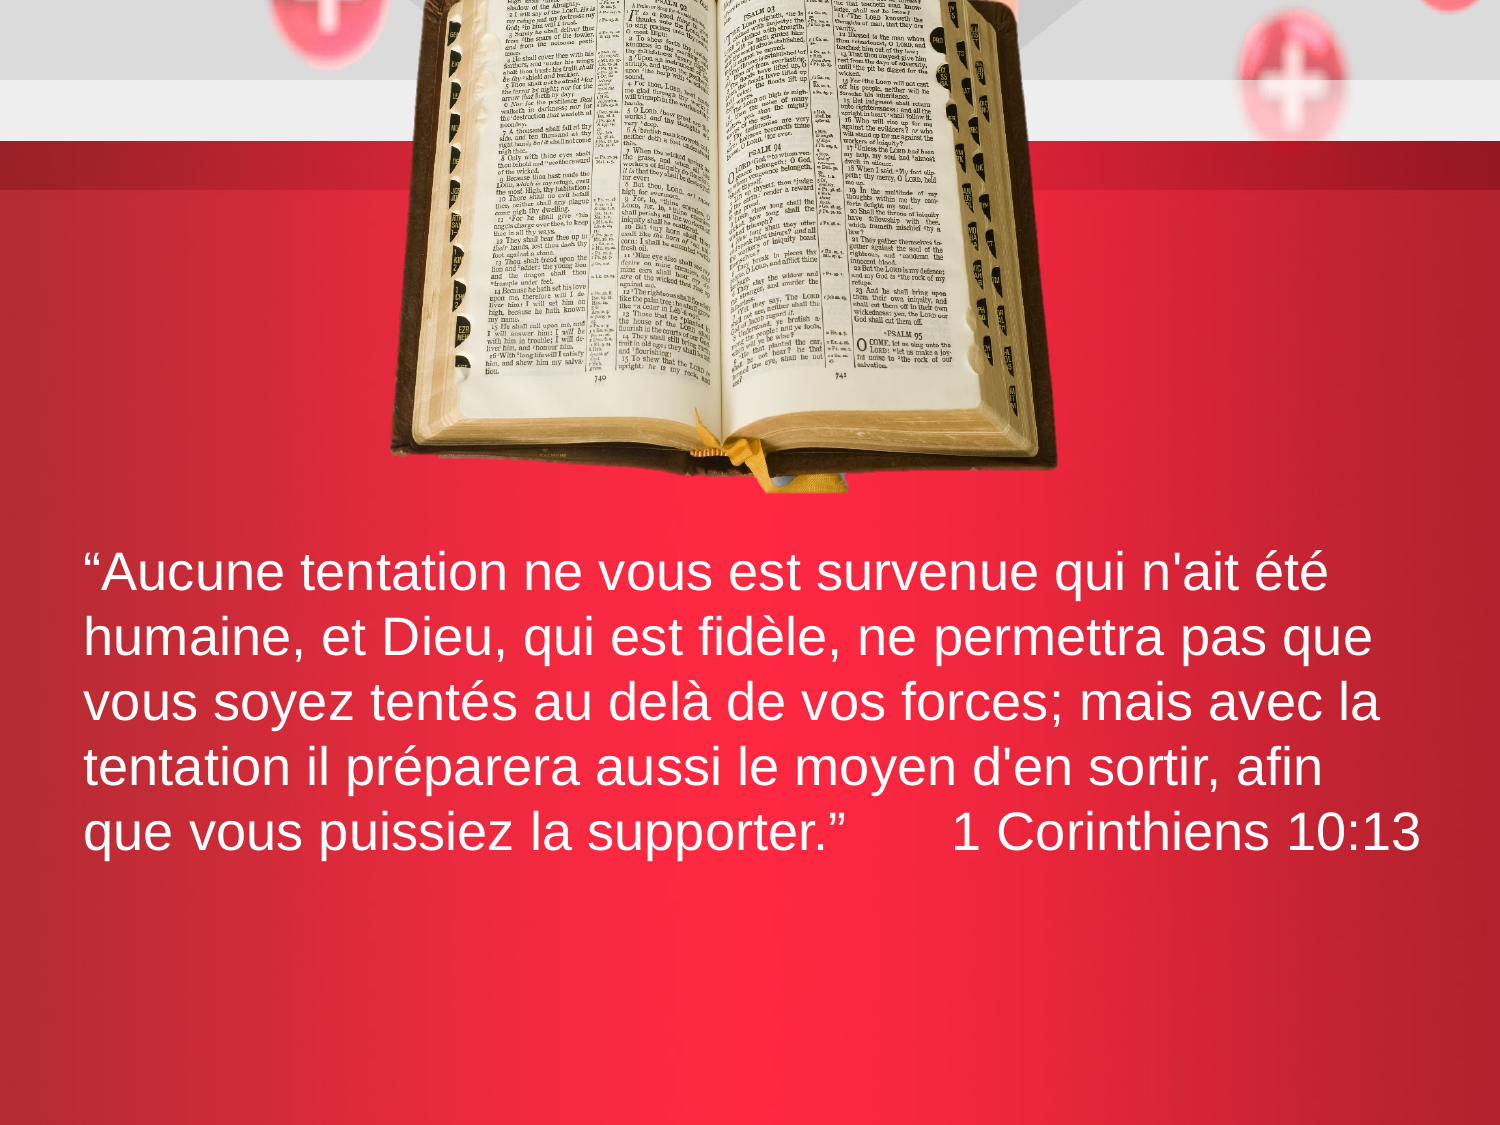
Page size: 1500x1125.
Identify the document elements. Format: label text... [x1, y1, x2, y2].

picture [0, 0, 1500, 1125]
text_box “Aucune tentation ne vous est survenue qui n'ait été humaine, et Dieu, qui est fidèle, ne permettra pas que vous soyez tentés au delà de vos forces; mais avec la tentation il préparera aussi le moyen d'en sortir, afin que vous puissiez la supporter.” 1 Corinthiens 10:13 [68, 528, 1440, 869]
